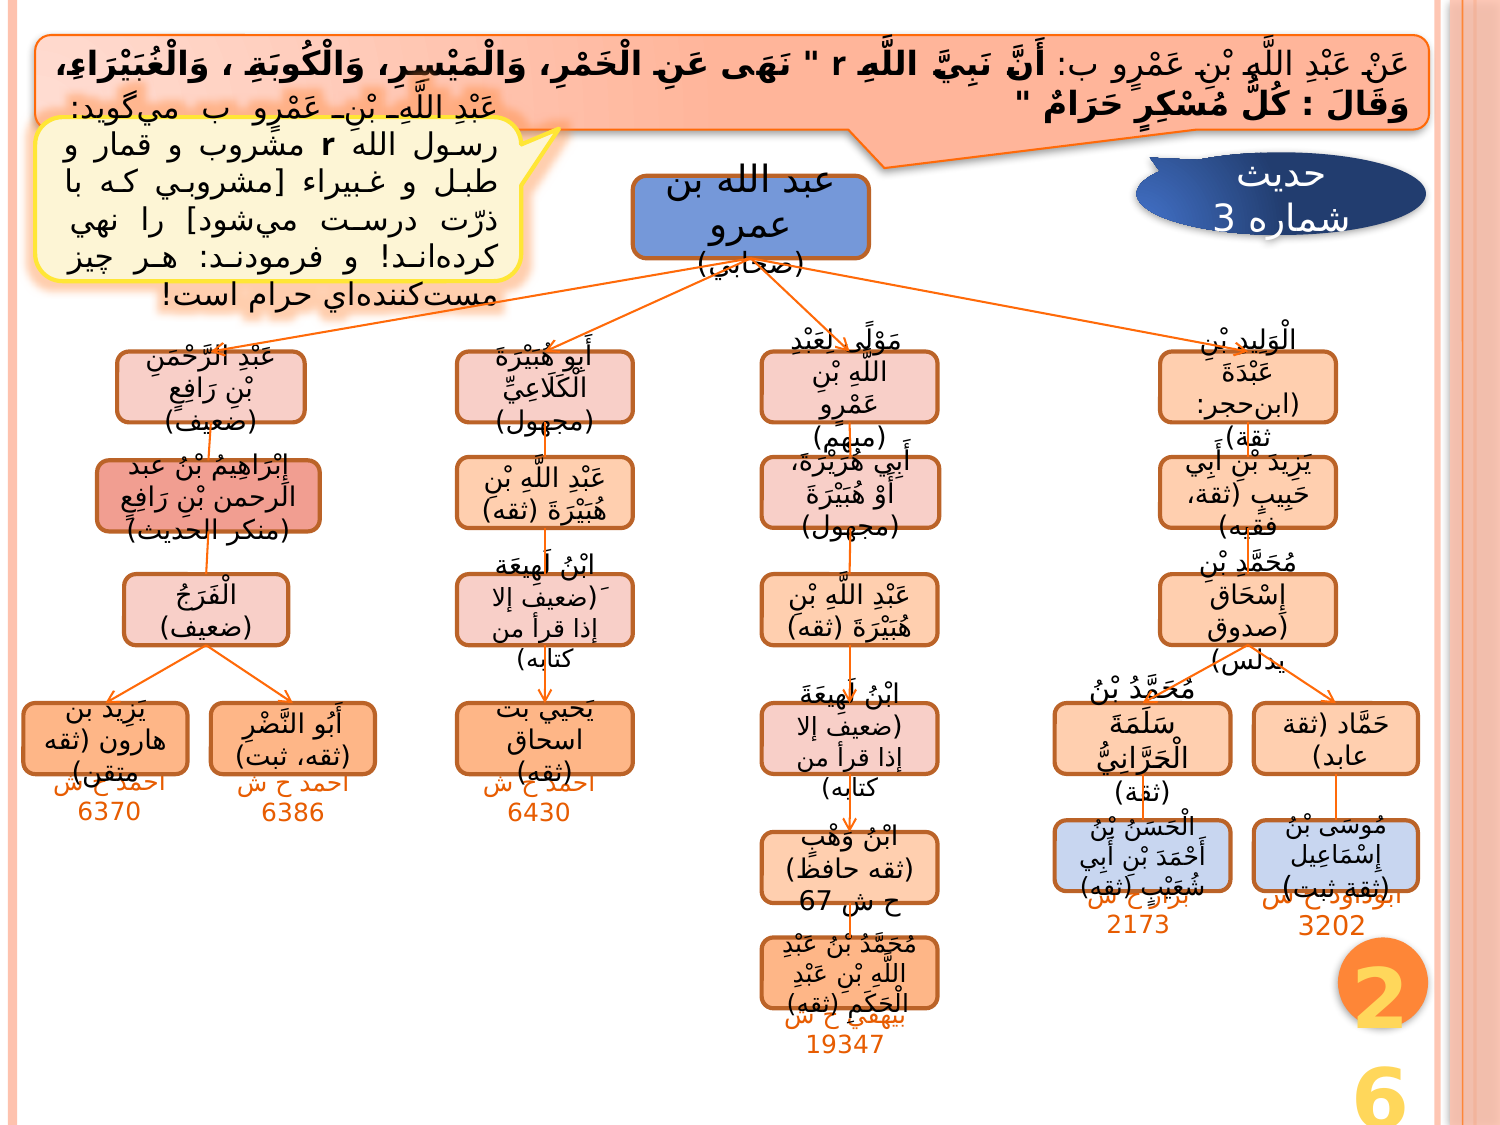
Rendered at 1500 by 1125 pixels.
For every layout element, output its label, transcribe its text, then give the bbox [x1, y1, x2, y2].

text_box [220, 630, 279, 718]
text_box عبد الله بن عمرو (صحابي) [630, 173, 872, 261]
text_box ابْنُ لَهِيعَةَ (ضعيف إلا إذا قرأ من كتابه) [759, 700, 940, 777]
text_box مُحَمَّدِ بْنِ إِسْحَاق (صدوق يدلس) [1157, 572, 1339, 648]
text_box مَوْلًى لِعَبْدِ اللَّهِ بْنِ عَمْرٍو (مبهم) [759, 349, 940, 425]
text_box الْفَرَجُ (ضعيف) [121, 571, 291, 648]
text_box ابْنُ وَهْبٍ (ثقه حافظ) ح ش 67 [759, 829, 940, 906]
text_box احمد ح ش 6370 [20, 770, 199, 821]
text_box عَبْدِ الرَّحْمَنِ بْنِ رَافِعٍ (ضعيف) [115, 349, 307, 425]
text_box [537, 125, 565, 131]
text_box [600, 201, 695, 409]
text_box مُوسَى بْنُ إِسْمَاعِيل (ثقة ثبت) [1251, 818, 1421, 894]
text_box عَبْدِ اللَّهِ بْنِ عَمْرٍو ب مي‌گويد: رسول الله r مشروب و قمار و طبل و غبيراء [مشروبي كه با ذرّت درست مي‌شود] را نهي كرده‌اند! و فرمودند: هر چيز مست‌كننده‌اي حرام است! [33, 115, 427, 284]
text_box حديث شماره 3 [1136, 152, 1427, 235]
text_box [190, 439, 230, 444]
text_box أَبِي هُرَيْرَةَ، أَوْ هُبَيْرَةَ (مجهول) [759, 454, 942, 530]
text_box احمد ح ش 6386 [197, 771, 389, 822]
text_box أَبِو هُبَيْرَةَ الْكَلَاعِيِّ (مجهول) [533, 349, 634, 425]
text_box يَزِيد بن هارون (ثقه متقن) [21, 700, 190, 777]
text_box أَبُو النَّضْرِ (ثقه، ثبت) [208, 700, 378, 777]
text_box ابوداود ح ش 3202 [1232, 889, 1432, 928]
text_box عَبْدِ اللَّهِ بْنِ هُبَيْرَةَ (ثقه) [759, 571, 940, 648]
text_box بيهقي ح ش 19347 [736, 1006, 954, 1051]
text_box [433, 34, 529, 576]
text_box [1165, 620, 1225, 728]
text_box بيهقي ح ش 19343 [533, 121, 570, 131]
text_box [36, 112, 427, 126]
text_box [1262, 629, 1322, 719]
text_box مُحَمَّدُ بْنُ عَبْدِ اللَّهِ بْنِ عَبْدِ الْحَكَمِ (ثقه) [759, 935, 940, 1011]
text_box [126, 623, 186, 726]
text_box الْوَلِيدِ بْنِ عَبْدَةَ (ابن‌حجر:‌ ثقة) [1157, 349, 1339, 425]
text_box الْحَسَنُ بْنُ أَحْمَدَ بْنِ أَبِي شُعَيْبٍ (ثقه) [1052, 818, 1233, 894]
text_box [185, 551, 230, 555]
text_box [952, 55, 1047, 555]
text_box 26 [1318, 937, 1444, 1125]
text_box عَنْ عَبْدِ اللَّهِ بْنِ عَمْرٍو ب: أَنَّ نَبِيَّ اللَّهِ r " نَهَى عَنِ الْخَمْرِ، وَالْمَيْسِرِ، وَالْكُوبَةِ ، وَالْغُبَيْرَاءِ، وَقَالَ : كُلُّ مُسْكِرٍ حَرَامٌ " [530, 34, 1431, 170]
text_box عَبْدِ اللَّهِ بْنِ هُبَيْرَةَ (ثقه) [533, 454, 635, 531]
text_box مُحَمَّدُ بْنُ سَلَمَةَ الْحَرَّانِيُّ (ثقة) [1052, 700, 1233, 777]
text_box احمد ح ش 6430 [443, 771, 635, 822]
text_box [753, 254, 848, 355]
text_box يَزِيدَ بْنِ أَبِي حَبِيبٍ (ثقة، فقيه) [1157, 454, 1339, 530]
text_box حَمَّاد (ثقة عابد) [1251, 700, 1421, 777]
text_box بزار ح ش 2173 [1041, 883, 1236, 934]
text_box بيهقي ح ش 19343 [34, 109, 427, 121]
text_box عَنْ عَبْدِ اللَّهِ بْنِ عَمْرٍو ب: أَنَّ نَبِيَّ اللَّهِ r " نَهَى عَنِ الْخَمْرِ، وَالْمَيْسِرِ، وَالْكُوبَةِ ، وَالْغُبَيْرَاءِ، وَقَالَ : كُلُّ مُسْكِرٍ حَرَامٌ " [34, 33, 430, 112]
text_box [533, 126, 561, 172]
text_box إِبْرَاهِيمُ بْنُ عبد الرحمن بْنِ رَافِعٍ (منكر الحديث) [94, 458, 322, 534]
text_box يَحيي بت اسحاق (ثقه) [454, 700, 635, 777]
text_box ابْنُ لَهِيعَة َ(ضعيف إلا إذا قرأ من كتابه) [454, 572, 635, 648]
